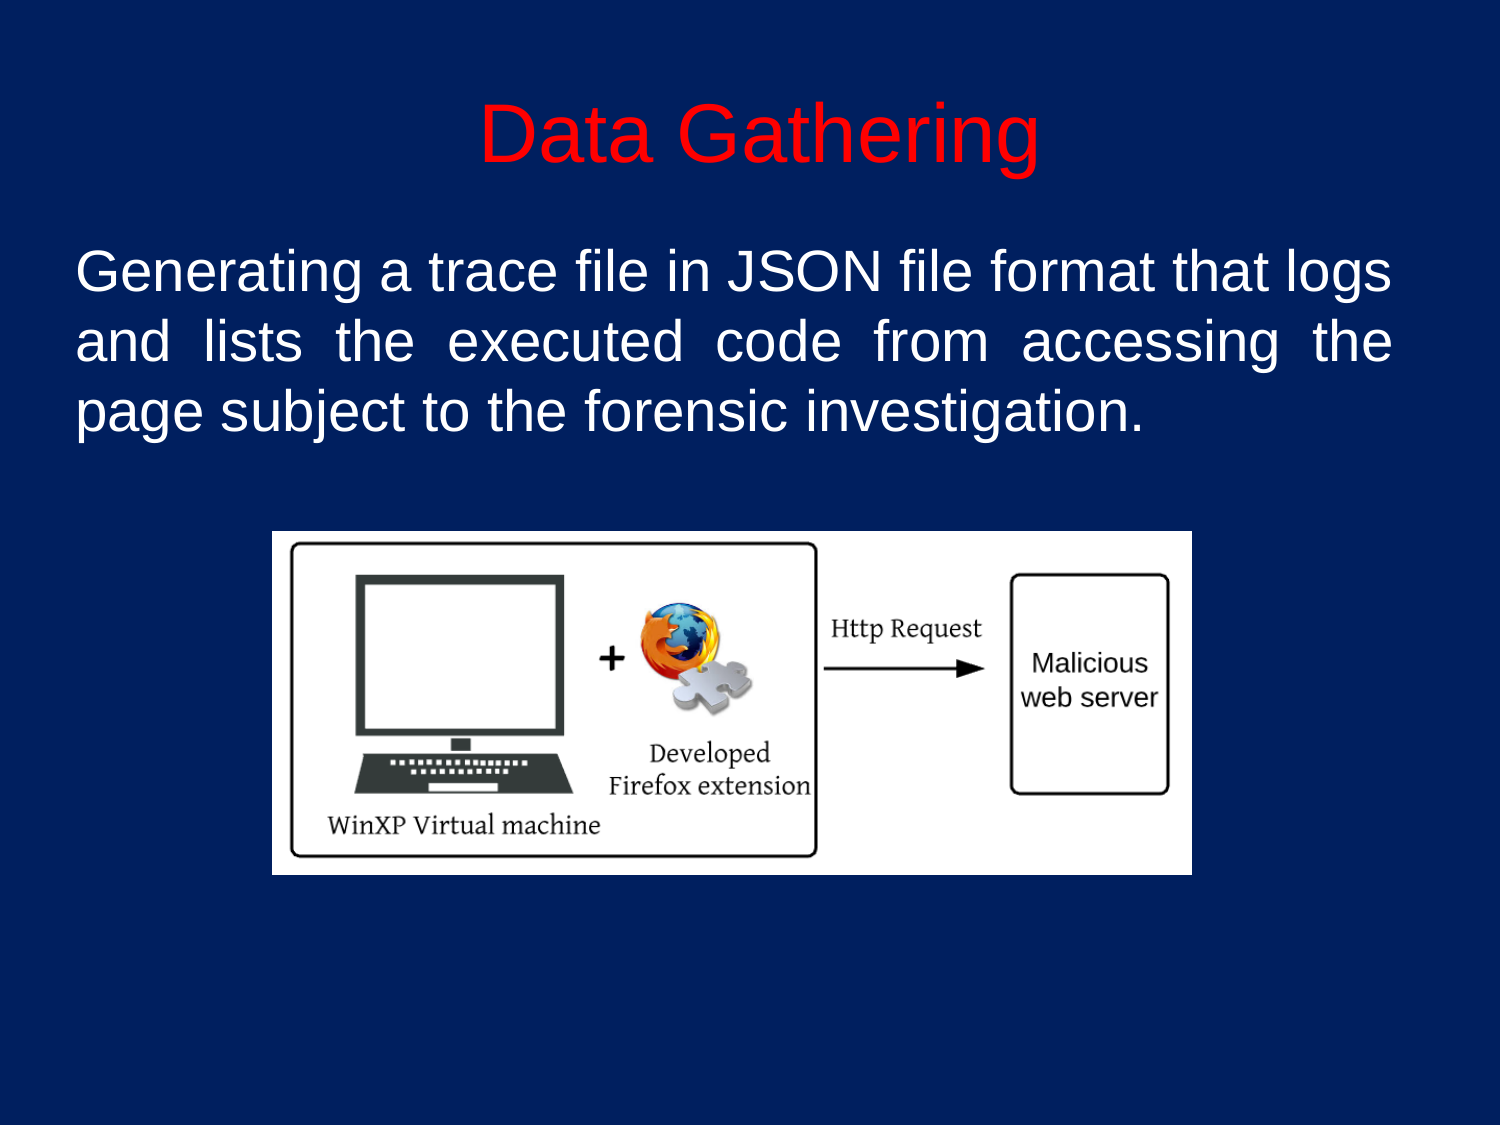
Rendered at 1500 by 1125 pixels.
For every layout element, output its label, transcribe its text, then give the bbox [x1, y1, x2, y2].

text_box Data Gathering [44, 53, 1456, 179]
list Generating a trace file in JSON file format that logs and lists the executed code from accessing the page subject to the forensic investigation. [75, 233, 1396, 1107]
picture [272, 530, 1192, 876]
